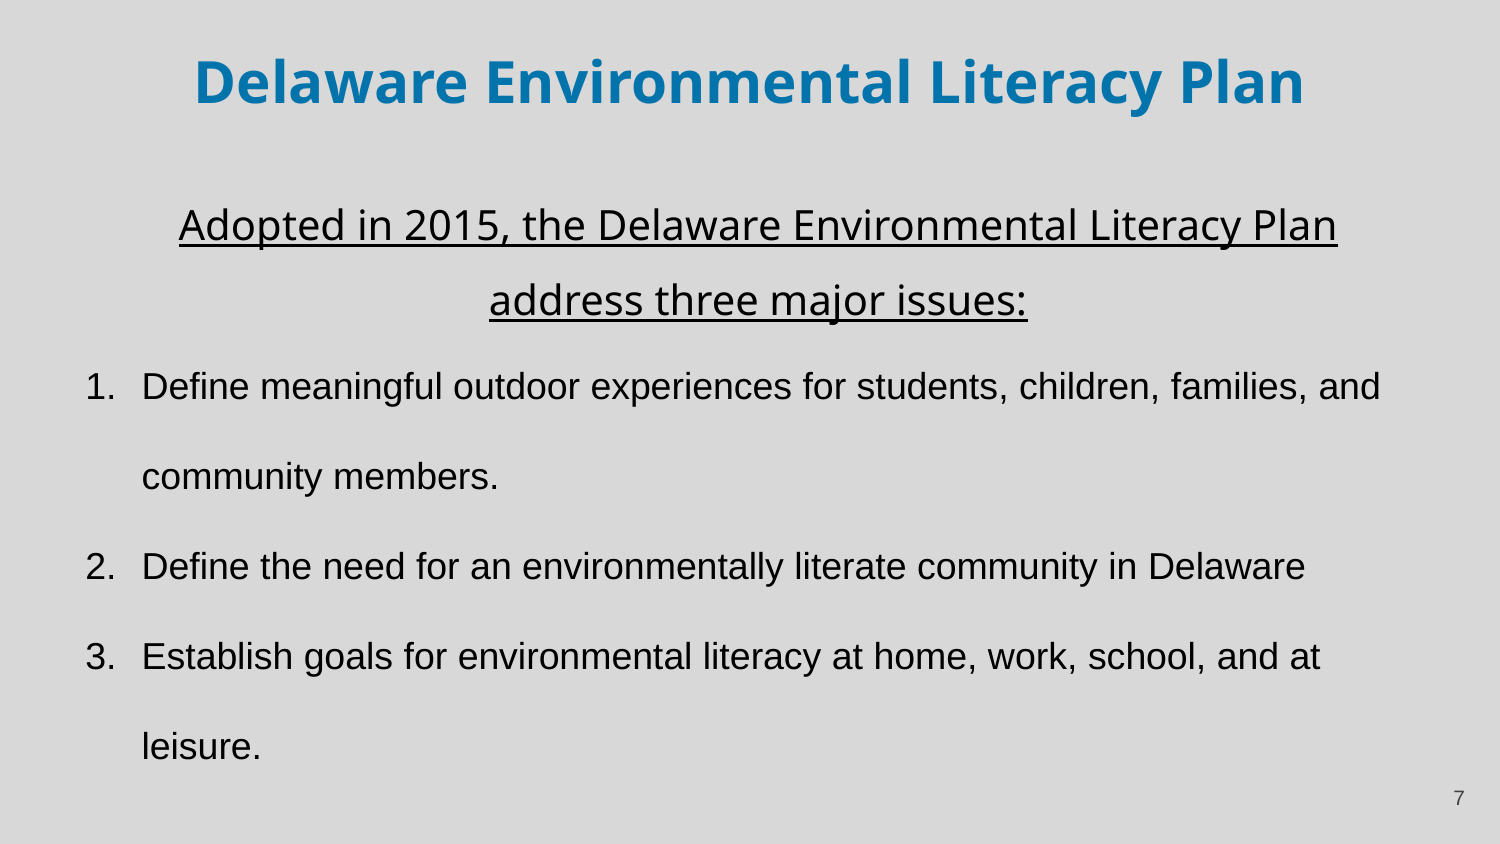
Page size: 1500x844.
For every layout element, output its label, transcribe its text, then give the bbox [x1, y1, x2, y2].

text_box Adopted in 2015, the Delaware Environmental Literacy Plan address three major issues: [81, 158, 1435, 339]
slide_number ‹#› [1389, 764, 1480, 830]
text_box Define meaningful outdoor experiences for students, children, families, and community members. Define the need for an environmentally literate community in Delaware Establish goals for environmental literacy at home, work, school, and at leisure. [70, 309, 1449, 775]
title Delaware Environmental Literacy Plan [51, 30, 1449, 125]
